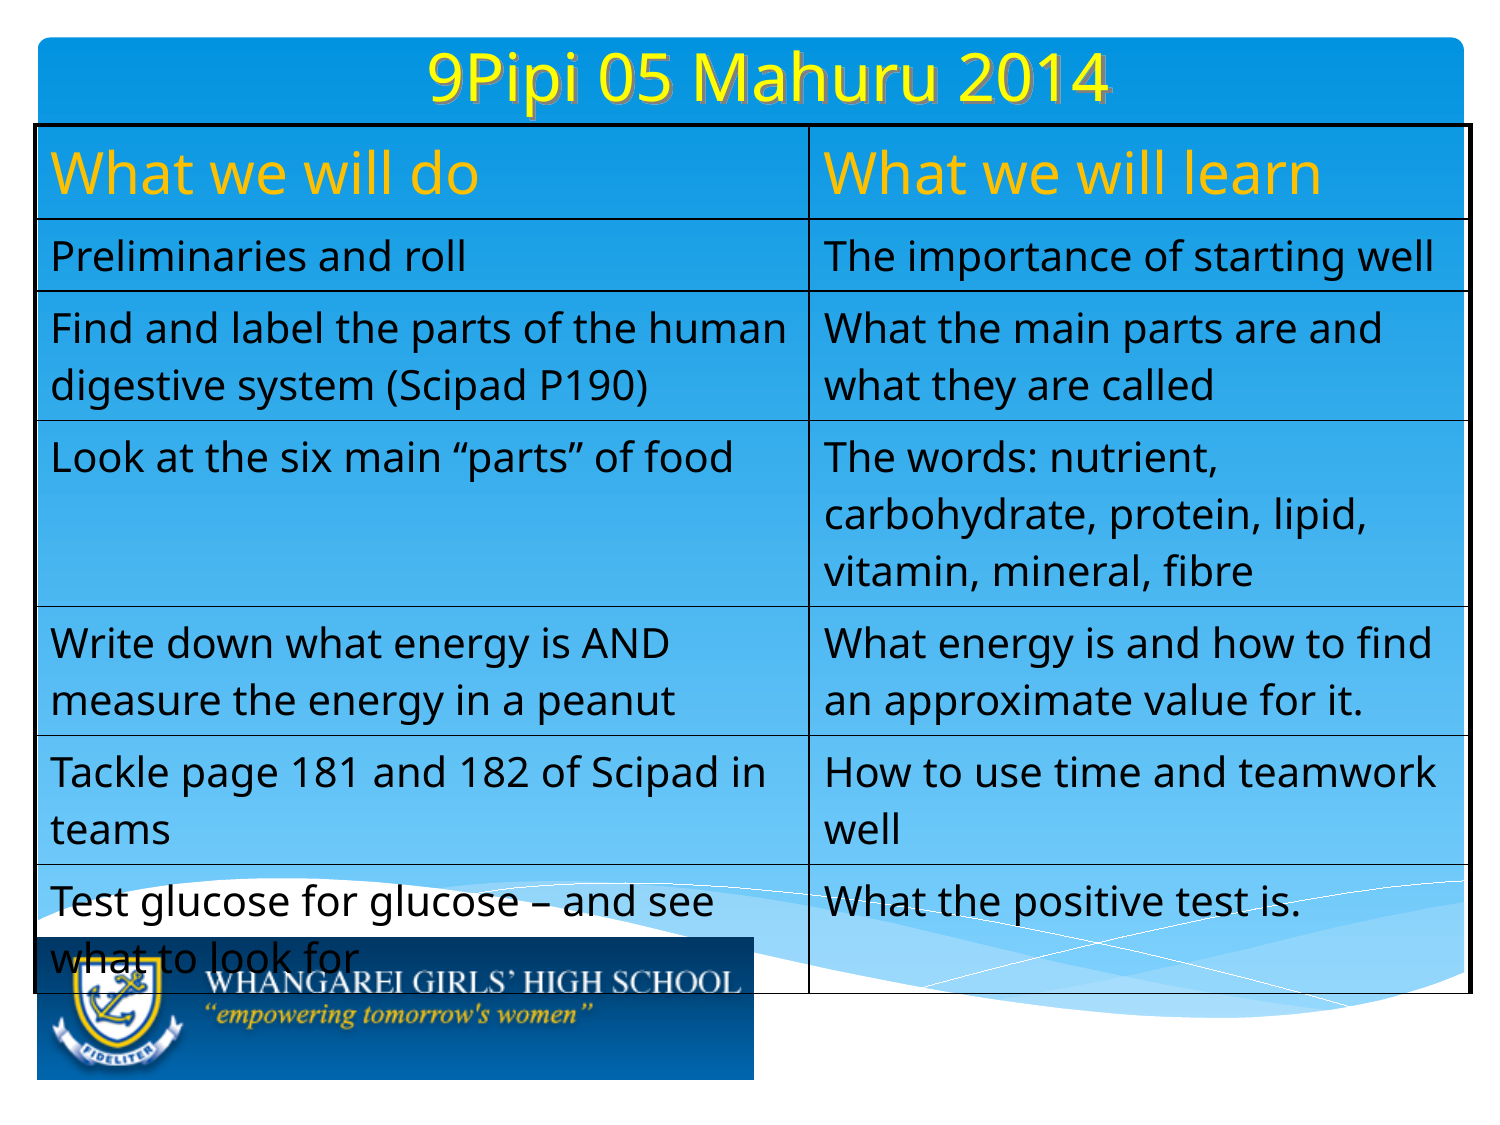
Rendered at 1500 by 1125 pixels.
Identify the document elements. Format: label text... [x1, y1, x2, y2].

table_header What we will learn [810, 127, 1468, 218]
table_cell Test glucose for glucose – and see what to look for [37, 865, 808, 993]
table_cell How to use time and teamwork well [810, 736, 1468, 864]
text_box 9Pipi 05 Mahuru 2014 [162, 24, 1375, 123]
table_cell Preliminaries and roll [37, 220, 808, 290]
picture [37, 937, 754, 1080]
table_cell The importance of starting well [810, 220, 1468, 290]
table_cell What energy is and how to find an approximate value for it. [810, 607, 1468, 735]
table_cell The words: nutrient, carbohydrate, protein, lipid, vitamin, mineral, fibre [810, 421, 1468, 606]
table_cell Look at the six main “parts” of food [37, 421, 808, 606]
table_cell What the main parts are and what they are called [810, 292, 1468, 420]
table_cell Tackle page 181 and 182 of Scipad in teams [37, 736, 808, 864]
table_cell Find and label the parts of the human digestive system (Scipad P190) [37, 292, 808, 420]
table_header What we will do [37, 127, 808, 218]
table_cell What the positive test is. [810, 865, 1468, 993]
table_cell Write down what energy is AND measure the energy in a peanut [37, 607, 808, 735]
